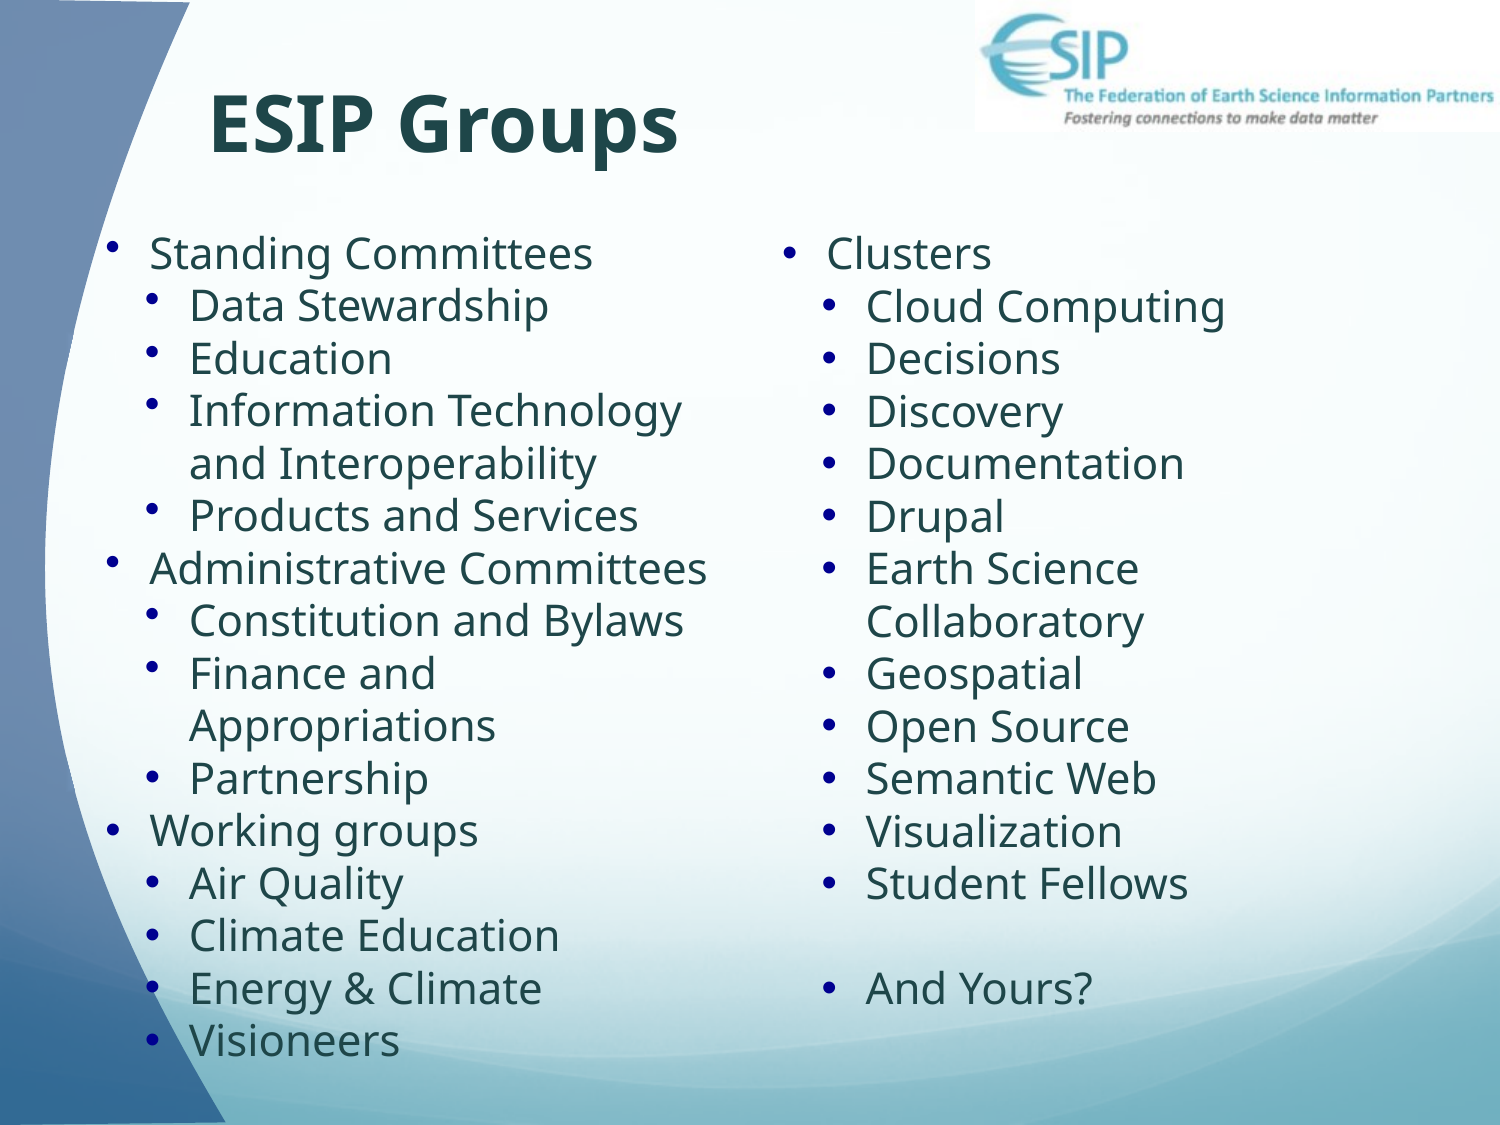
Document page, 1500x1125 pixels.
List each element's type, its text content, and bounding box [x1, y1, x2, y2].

title ESIP Groups [193, 0, 1500, 184]
picture [975, 0, 1500, 133]
text_box Clusters Cloud Computing Decisions Discovery Documentation Drupal Earth Science Collaboratory Geospatial Open Source Semantic Web Visualization Student Fellows And Yours? [767, 211, 1436, 1006]
text_box [0, 0, 226, 1125]
text_box Standing Committees Data Stewardship Education Information Technology and Interoperability Products and Services Administrative Committees Constitution and Bylaws Finance and Appropriations Partnership Working groups Air Quality Climate Education Energy & Climate Visioneers [90, 210, 740, 1005]
